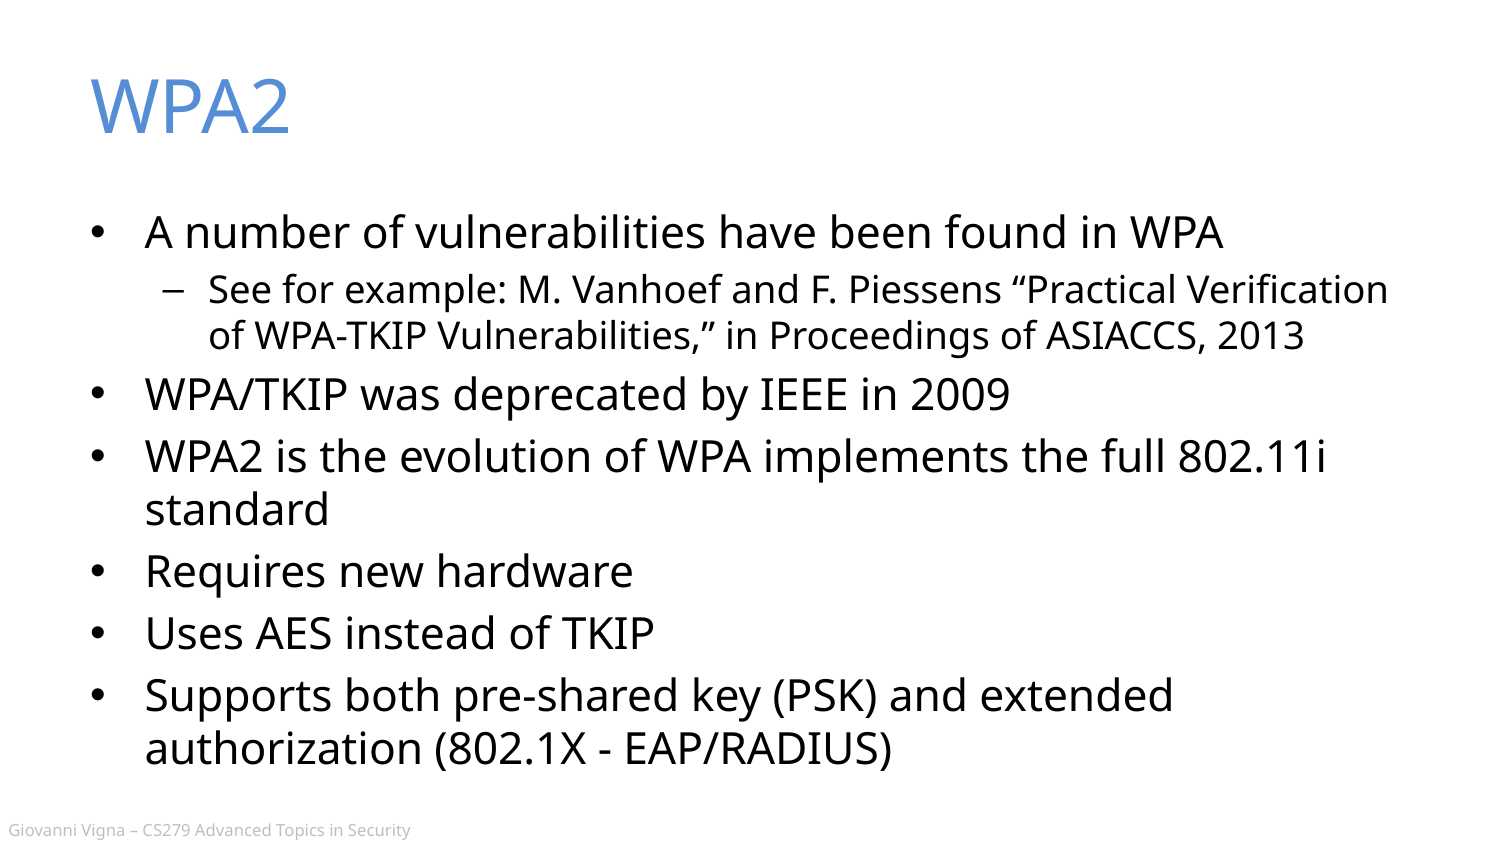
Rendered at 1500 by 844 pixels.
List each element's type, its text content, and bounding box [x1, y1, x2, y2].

title WPA2 [75, 33, 1425, 175]
list A number of vulnerabilities have been found in WPA See for example: M. Vanhoef and F. Piessens “Practical Verification of WPA-TKIP Vulnerabilities,” in Proceedings of ASIACCS, 2013 WPA/TKIP was deprecated by IEEE in 2009 WPA2 is the evolution of WPA implements the full 802.11i standard Requires new hardware Uses AES instead of TKIP Supports both pre-shared key (PSK) and extended authorization (802.1X - EAP/RADIUS) [75, 196, 1425, 813]
